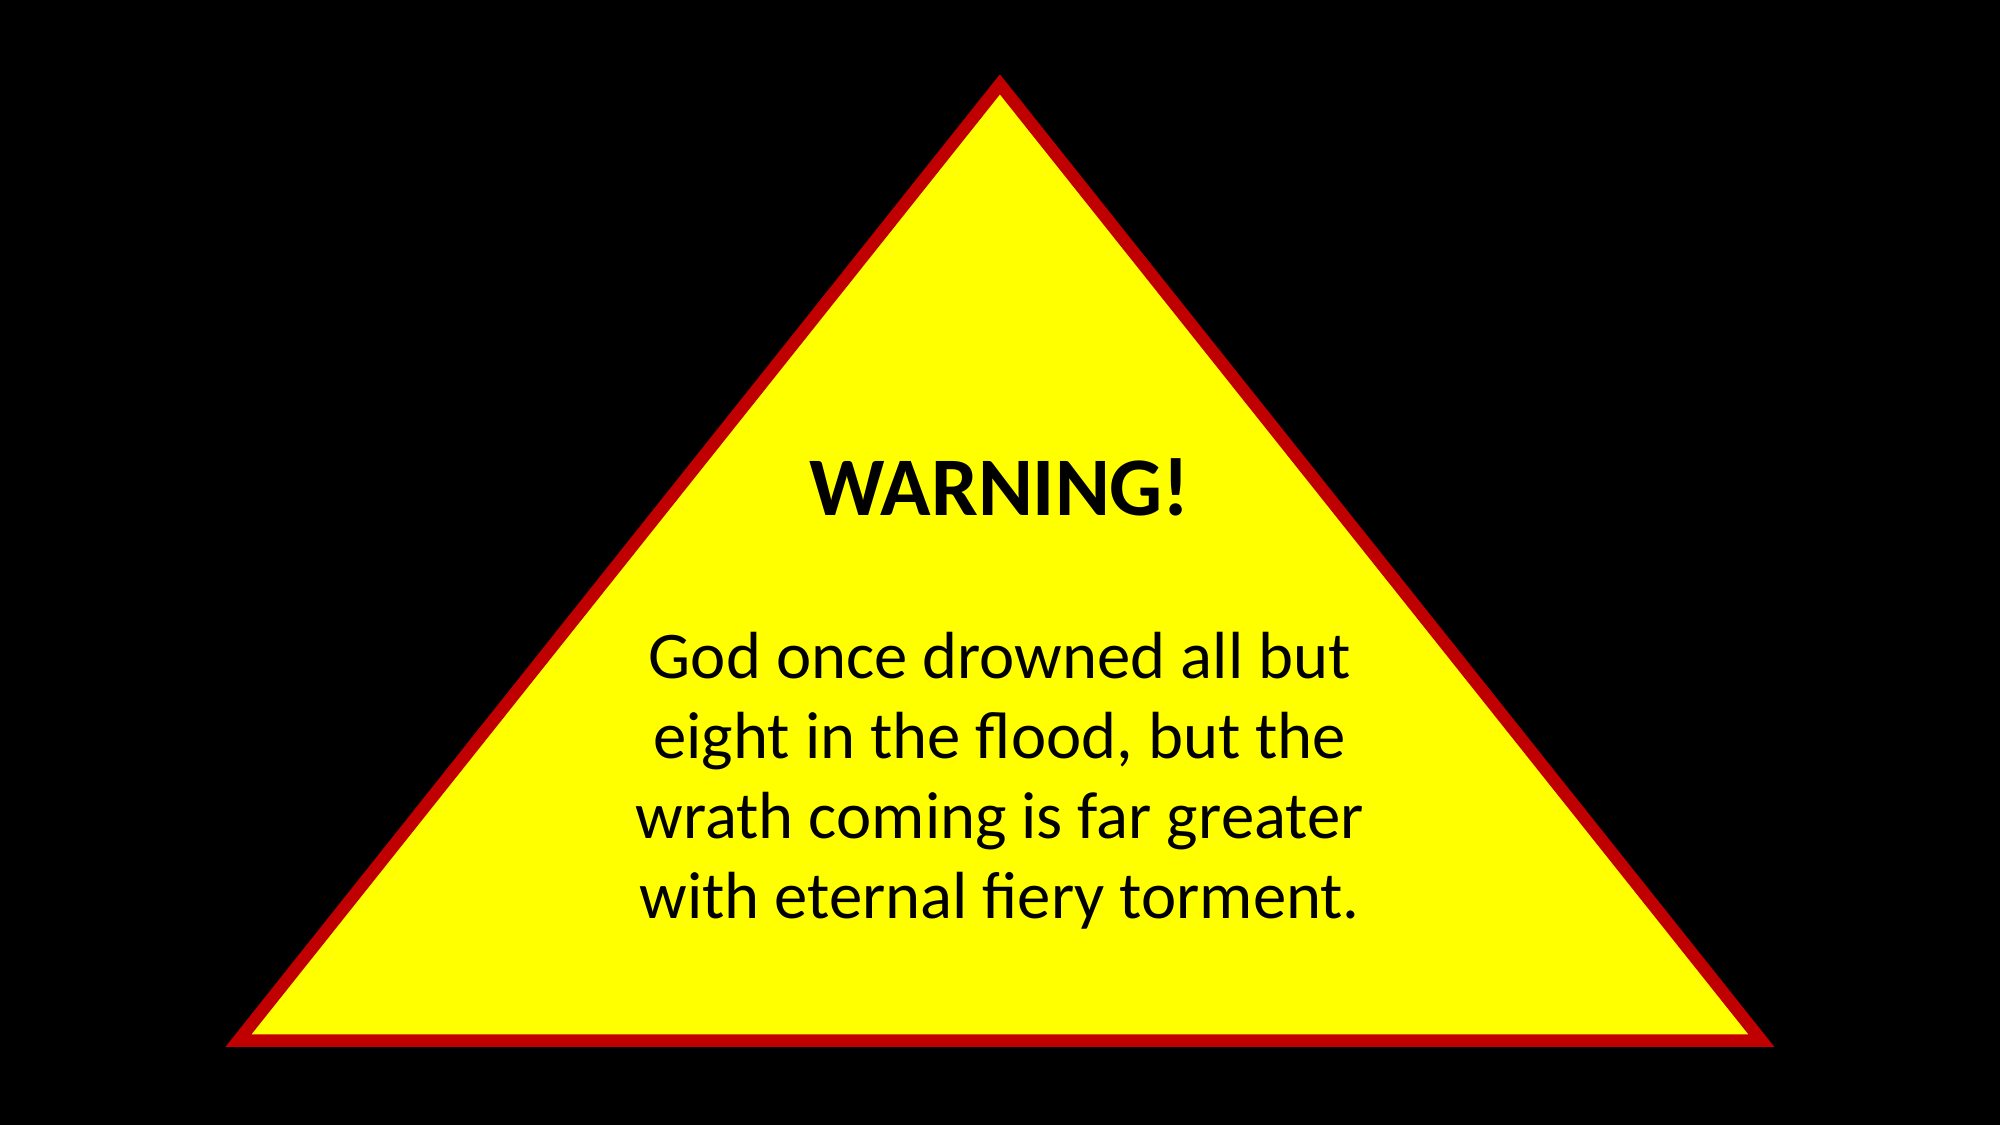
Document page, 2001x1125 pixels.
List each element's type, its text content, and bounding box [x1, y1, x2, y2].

text_box WARNING! God once drowned all but eight in the flood, but the wrath coming is far greater with eternal fiery torment. [236, 82, 1764, 1042]
